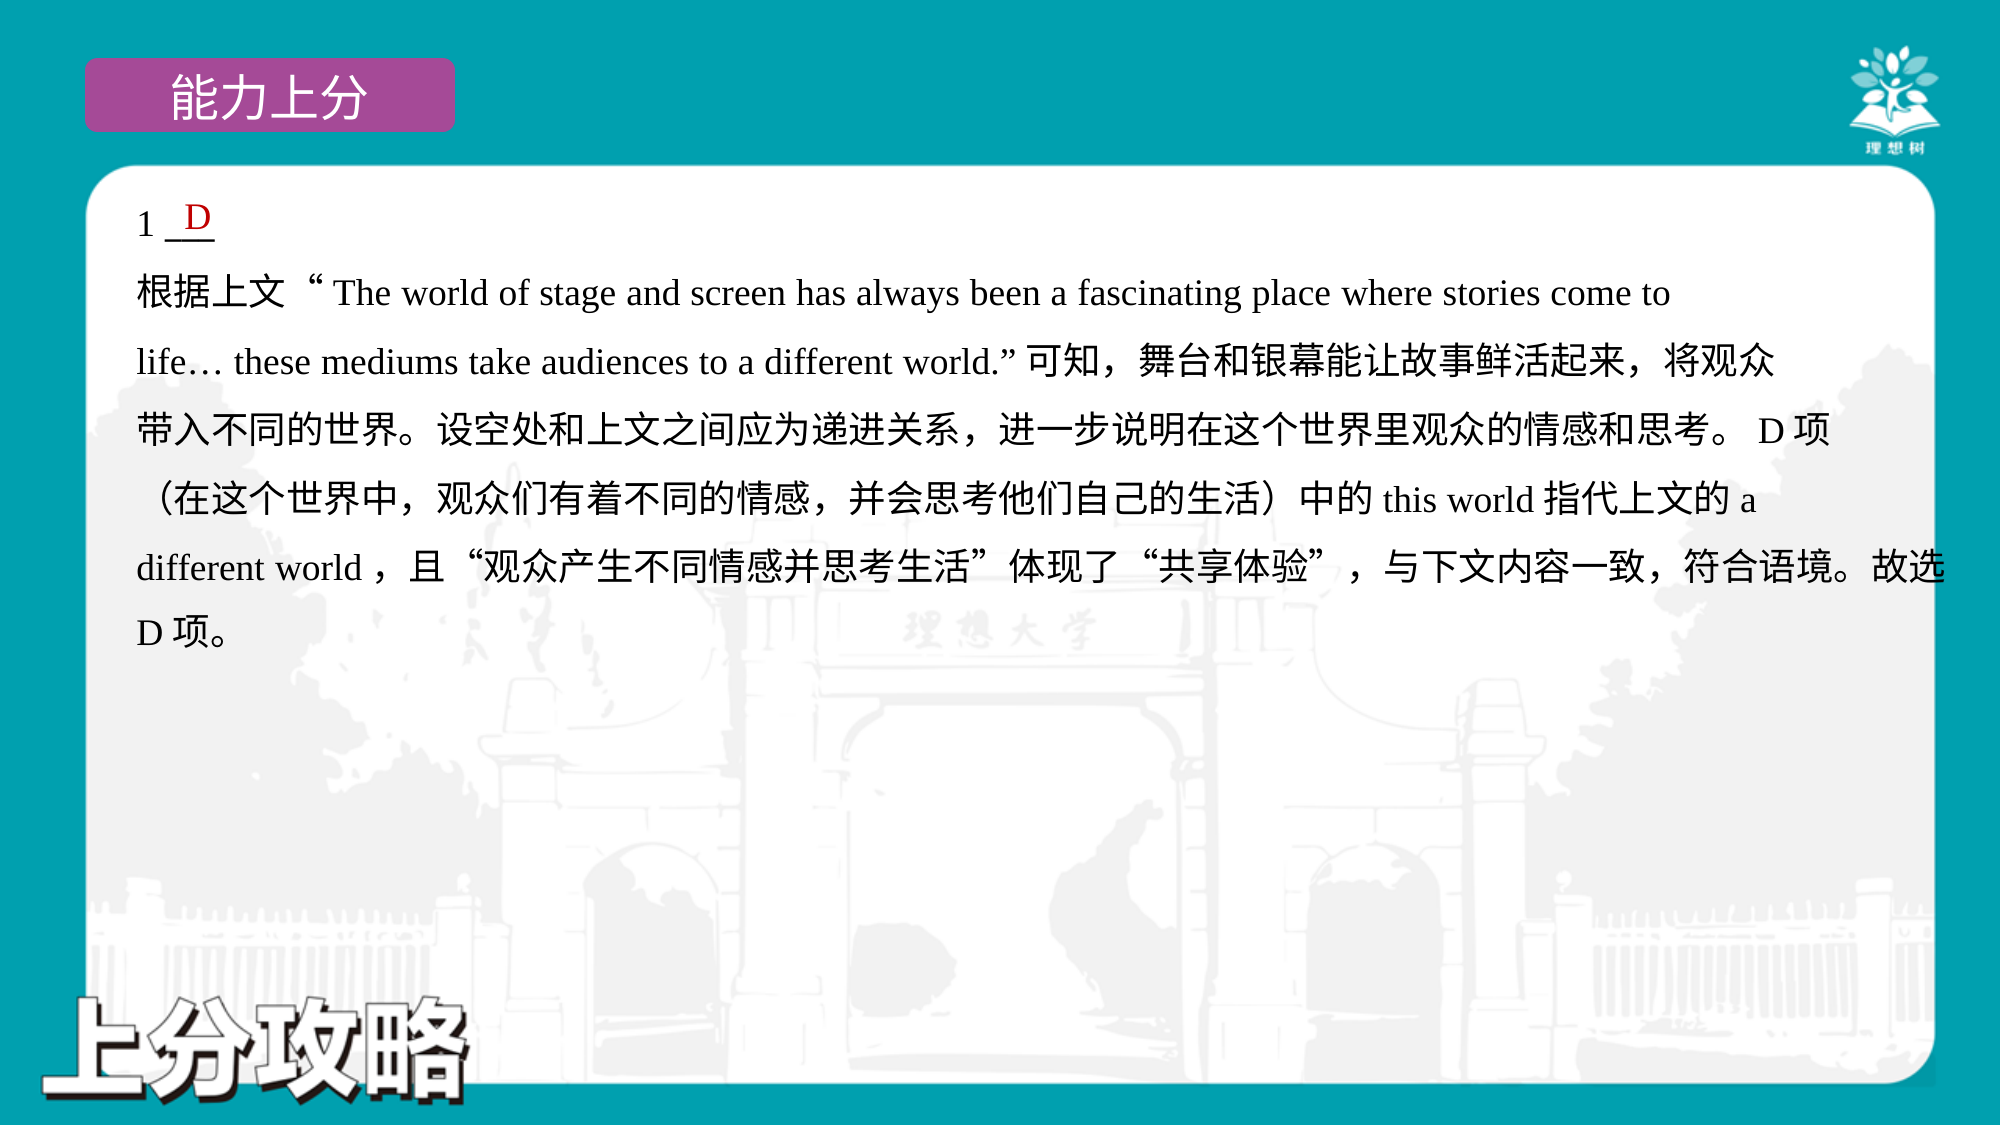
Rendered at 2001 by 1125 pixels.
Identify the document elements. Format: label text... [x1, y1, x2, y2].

text_box 根据上文“The world of stage and screen has always been a fascinating place where stories come to life… these mediums take audiences to a different world.”可知，舞台和银幕能让故事鲜活起来，将观众 带入不同的世界。设空处和上文之间应为递进关系，进一步说明在这个世界里观众的情感和思考。D项 （在这个世界中，观众们有着不同的情感，并会思考他们自己的生活）中的this world指代上文的a different world，且“观众产生不同情感并思考生活”体现了“共享体验”，与下文内容一致，符合语境。故选 D项。 [136, 244, 1865, 647]
text_box 1 ___ [136, 176, 1865, 237]
picture [0, 0, 2000, 1125]
text_box D [170, 170, 226, 230]
